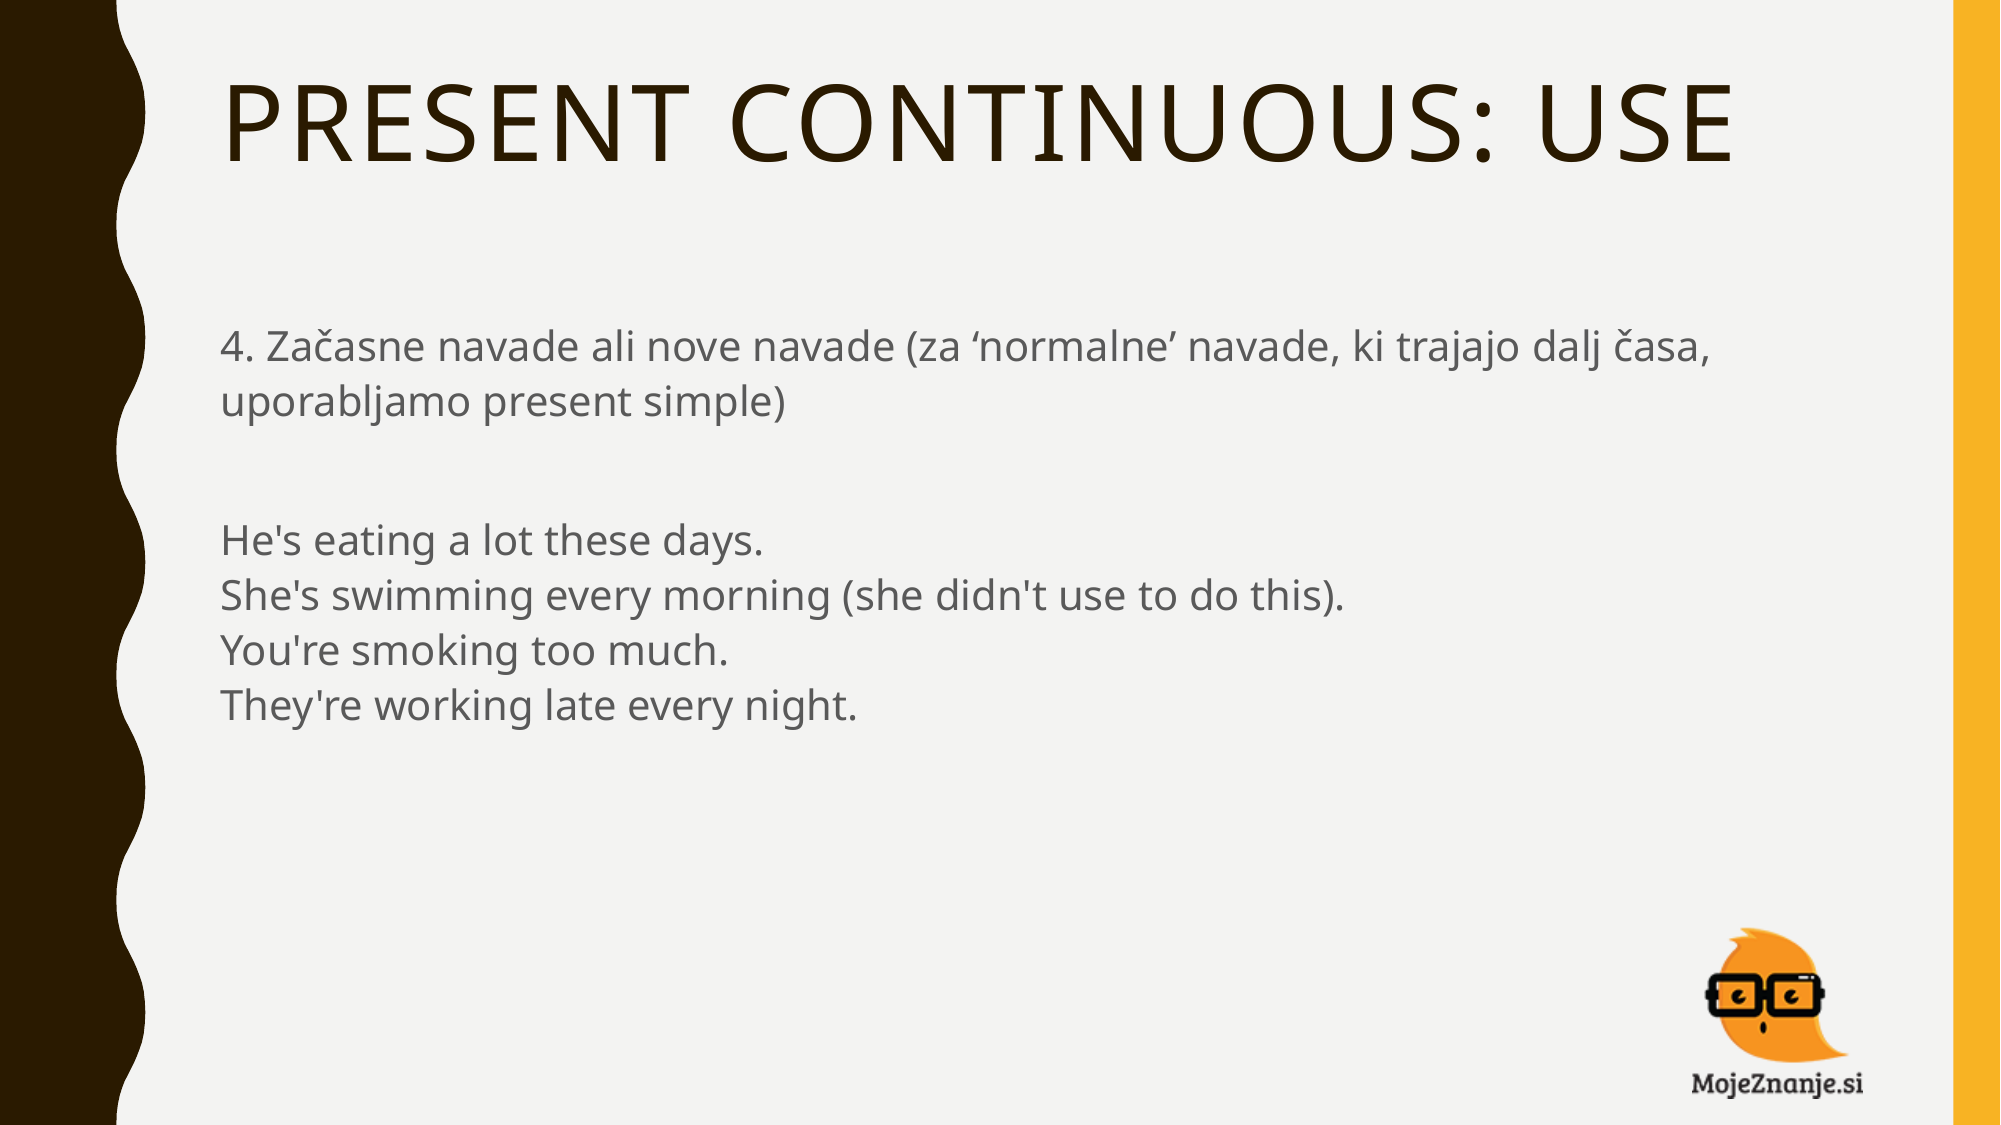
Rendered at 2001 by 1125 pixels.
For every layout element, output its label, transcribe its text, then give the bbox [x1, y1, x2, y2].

title PRESENT CONTINUOUS: USE [205, 62, 1875, 307]
picture [1692, 965, 1863, 1099]
list 4. Začasne navade ali nove navade (za ‘normalne’ navade, ki trajajo dalj časa, uporabljamo present simple) He's eating a lot these days. She's swimming every morning (she didn't use to do this). You're smoking too much. They're working late every night. [205, 307, 1875, 965]
